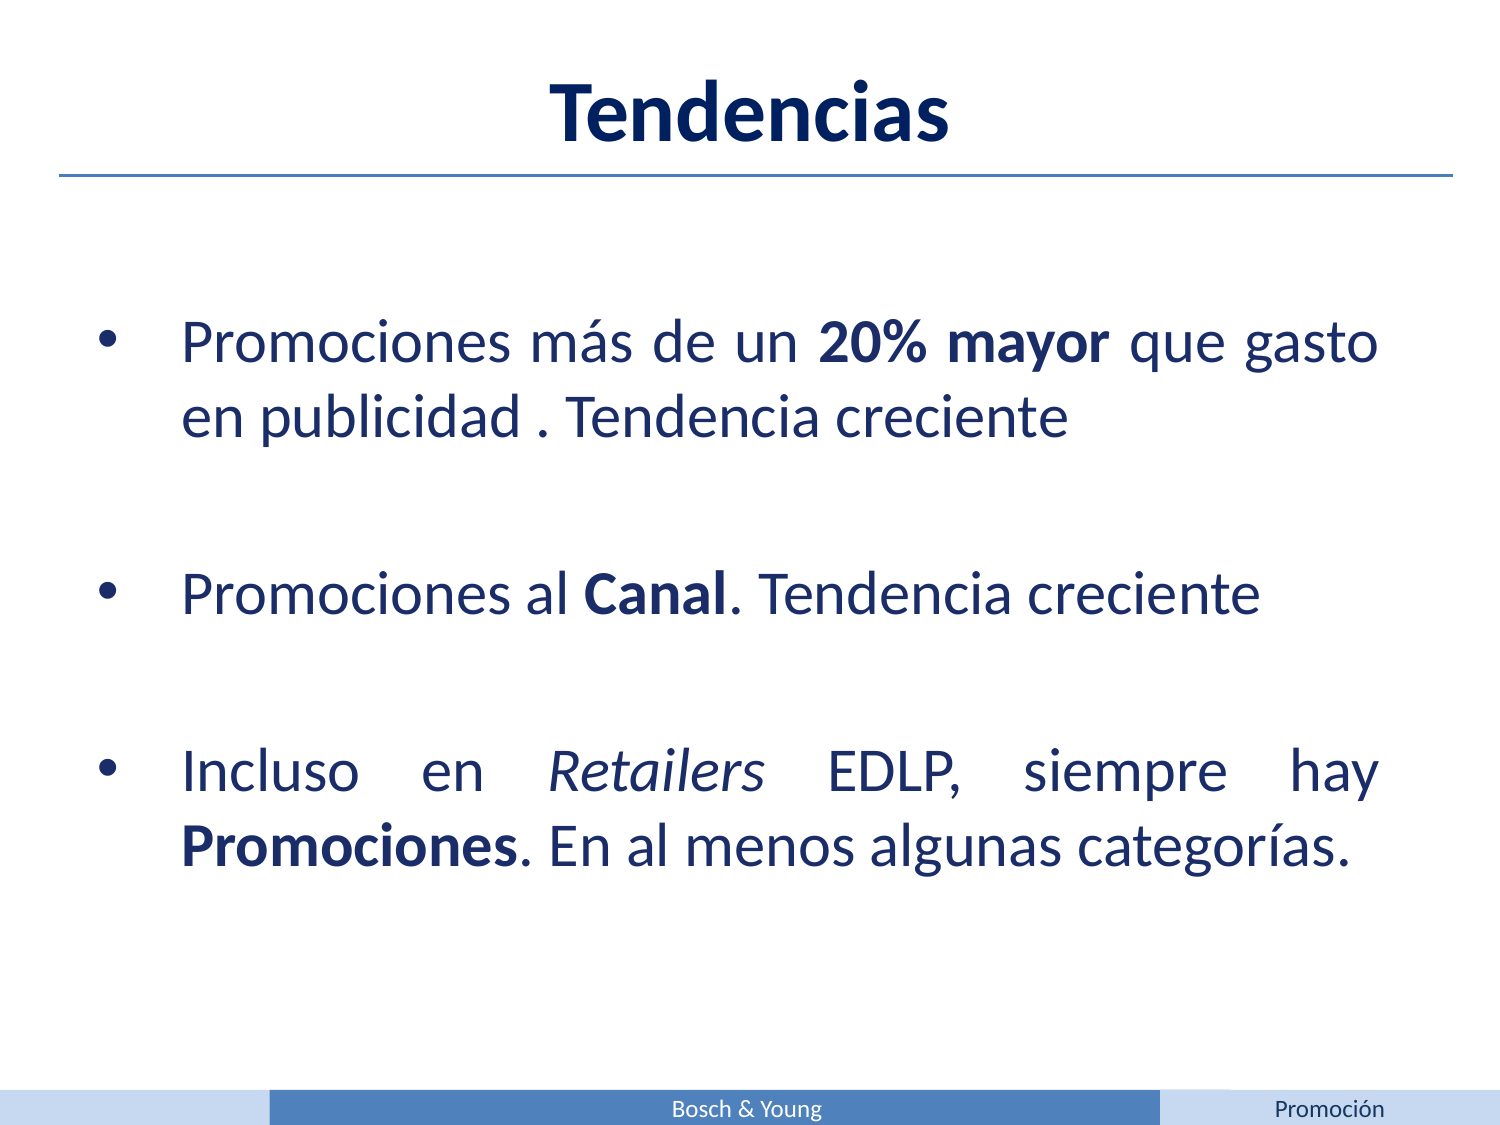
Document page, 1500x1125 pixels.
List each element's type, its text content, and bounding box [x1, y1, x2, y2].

text_box Promoción [1158, 1088, 1500, 1125]
text_box Promociones más de un 20% mayor que gasto en publicidad . Tendencia creciente Promociones al Canal. Tendencia creciente Incluso en Retailers EDLP, siempre hay Promociones. En al menos algunas categorías. [82, 292, 1395, 932]
text_box Tendencias [35, 46, 1465, 167]
text_box Bosch & Young [272, 1088, 1158, 1125]
text_box [0, 1088, 272, 1125]
